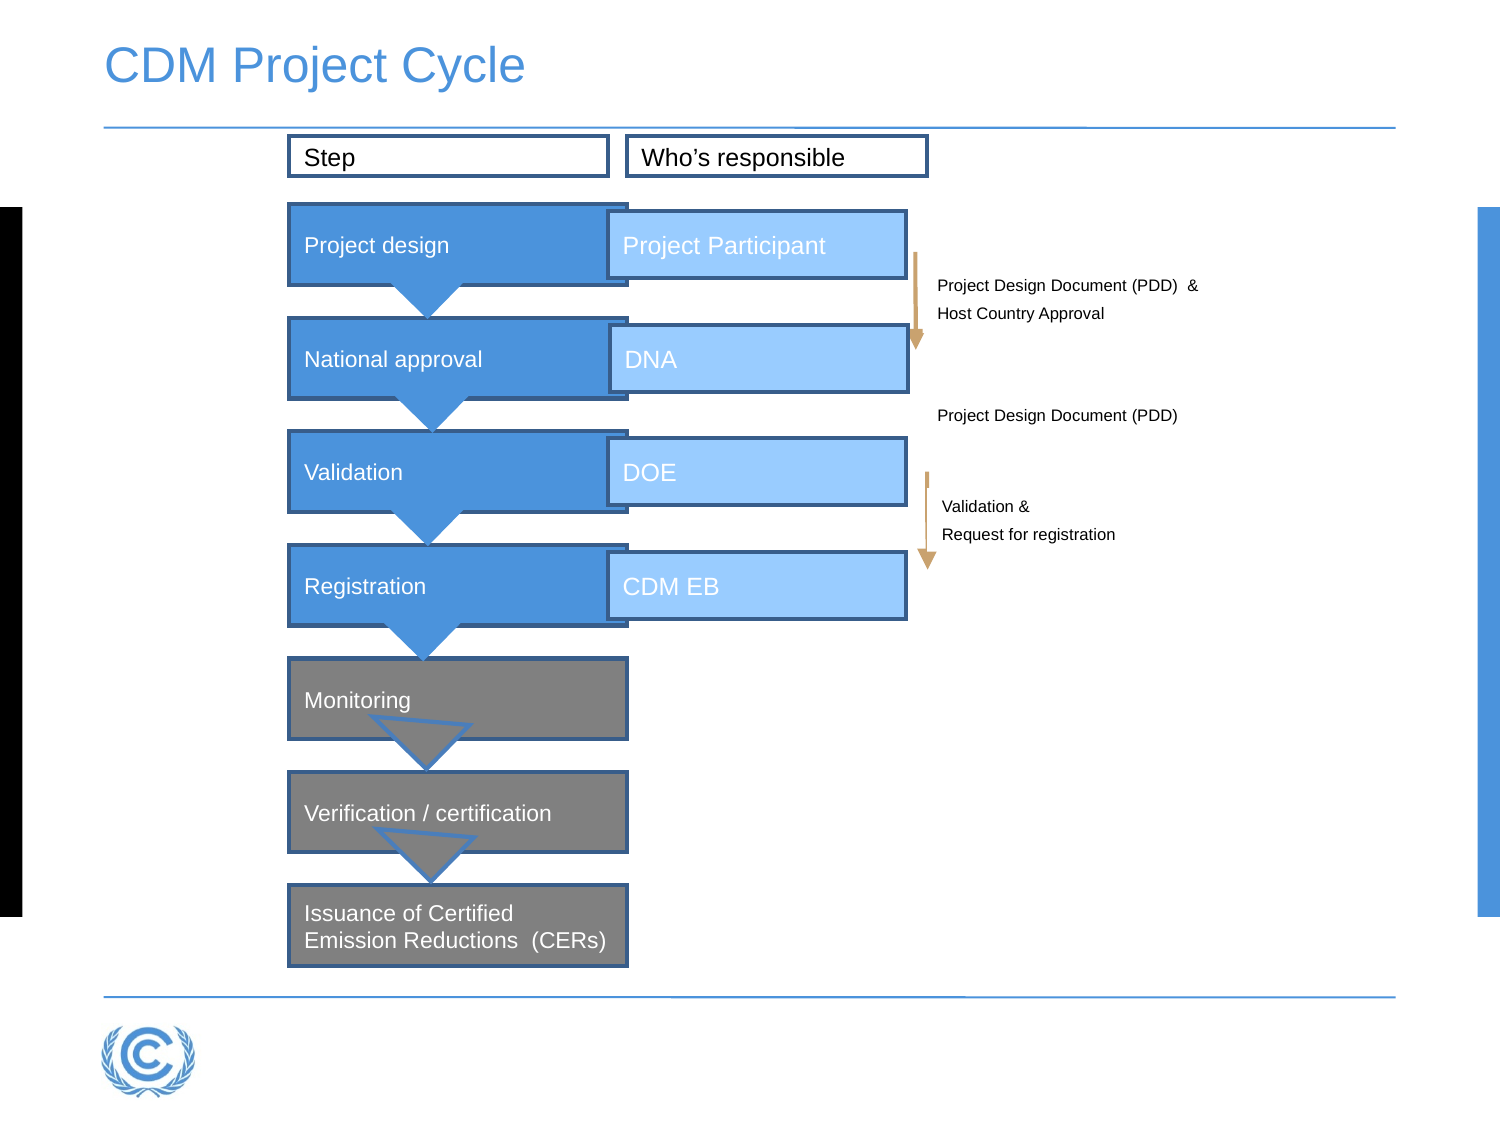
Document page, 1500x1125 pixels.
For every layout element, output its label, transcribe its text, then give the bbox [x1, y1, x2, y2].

title CDM Project Cycle [104, 50, 1396, 103]
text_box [289, 124, 1223, 977]
picture [101, 1001, 209, 1108]
